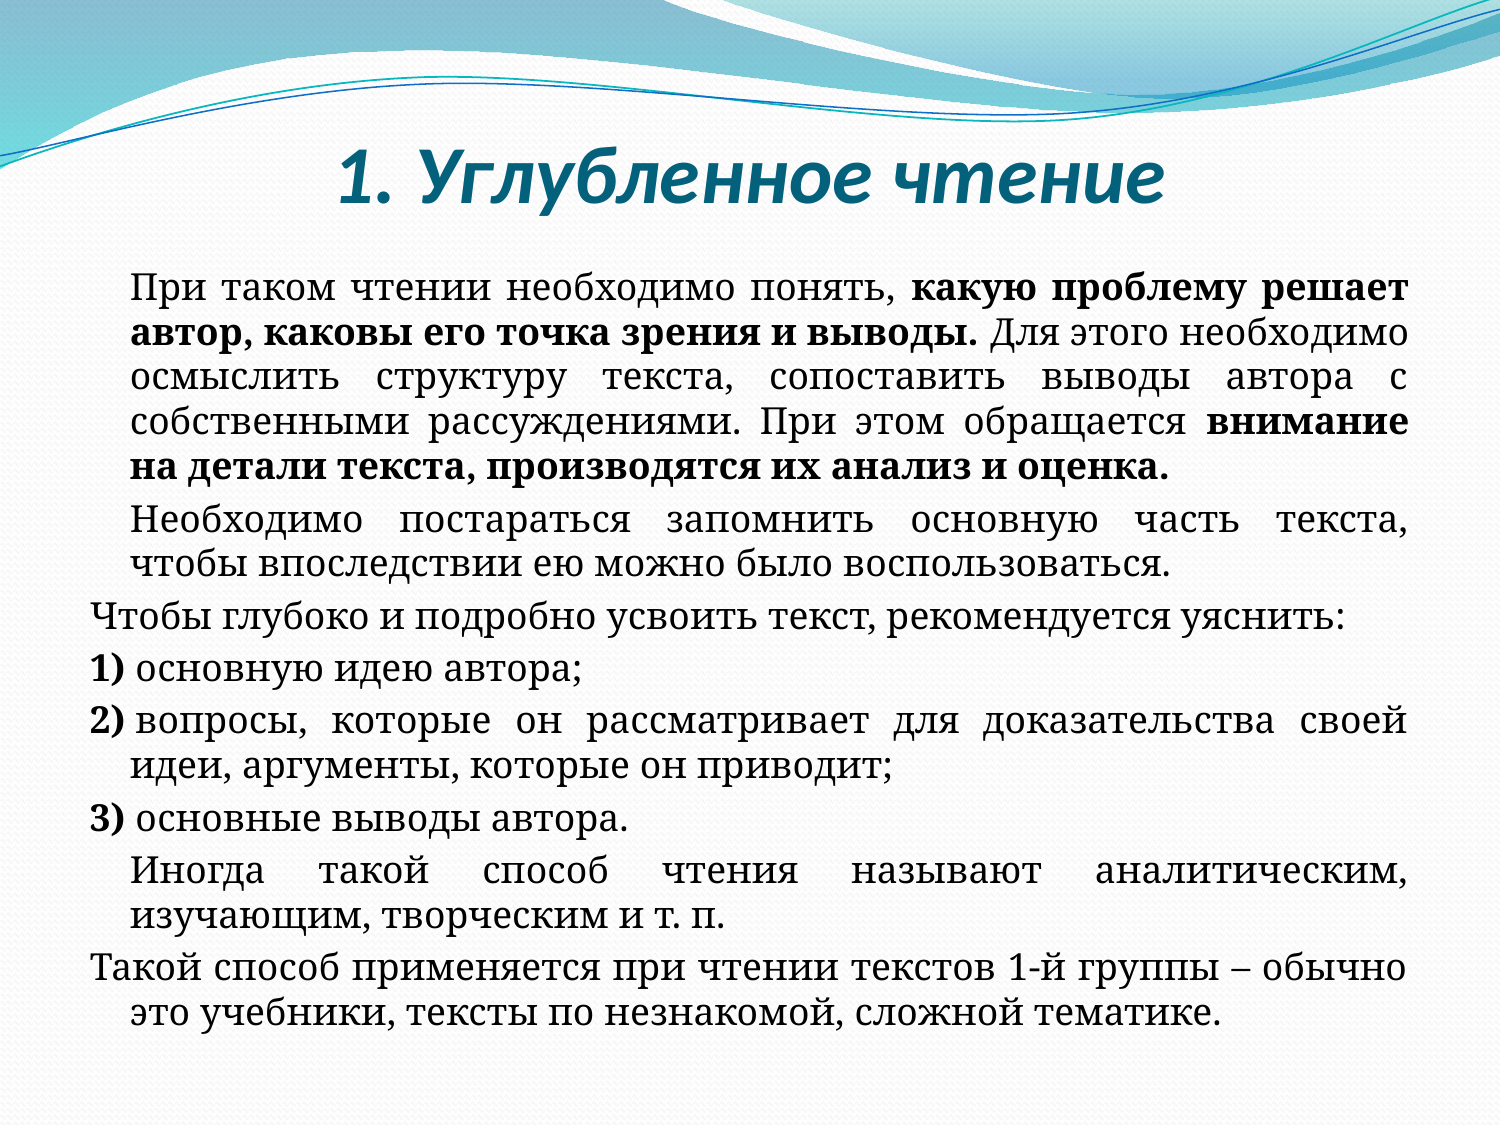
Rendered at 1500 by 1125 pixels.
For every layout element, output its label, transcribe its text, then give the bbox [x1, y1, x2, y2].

list При таком чтении необходимо понять, какую проблему решает автор, каковы его точка зрения и выводы. Для этого необходимо осмыслить структуру текста, сопоставить выводы автора с собственными рассуждениями. При этом обращается внимание на детали текста, производятся их анализ и оценка. Необходимо постараться запомнить основную часть текста, чтобы впоследствии ею можно было воспользоваться. Чтобы глубоко и подробно усвоить текст, рекомендуется уяснить: 1) основную идею автора; 2) вопросы, которые он рассматривает для доказательства своей идеи, аргументы, которые он приводит; 3) основные выводы автора. Иногда такой способ чтения называют аналитическим, изучающим, творческим и т. п. Такой способ применяется при чтении текстов 1-й группы – обычно это учебники, тексты по незнакомой, сложной тематике. [75, 255, 1425, 1059]
title 1. Углубленное чтение [75, 113, 1425, 220]
